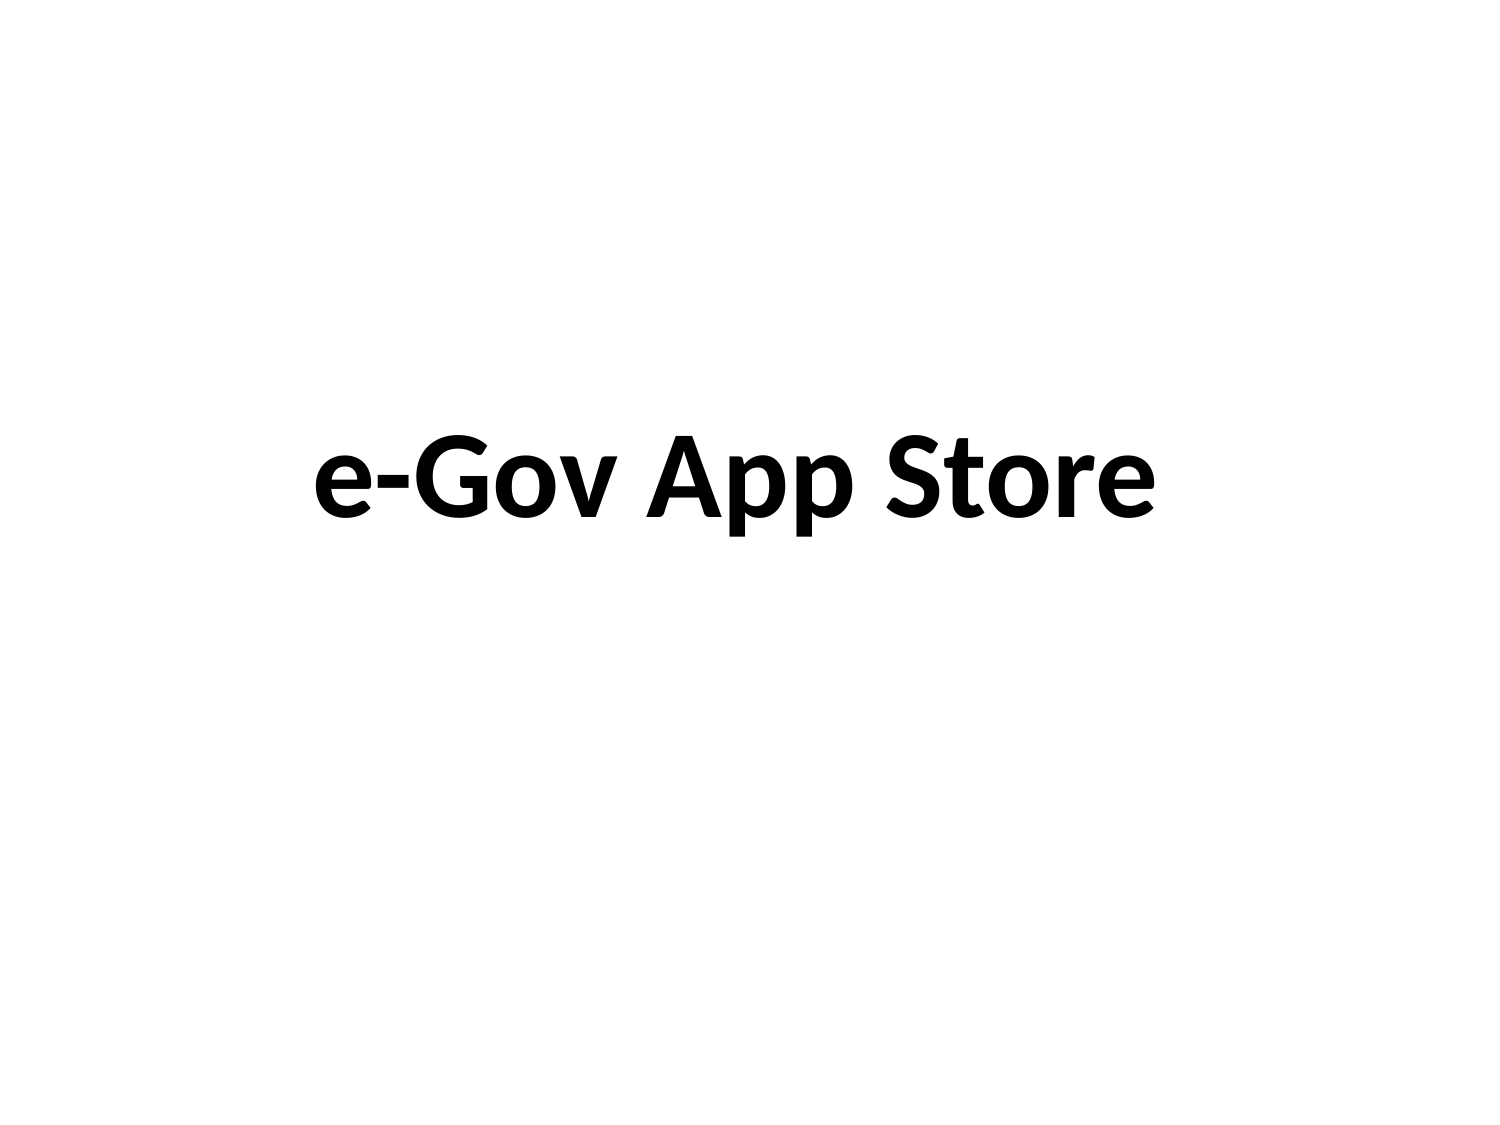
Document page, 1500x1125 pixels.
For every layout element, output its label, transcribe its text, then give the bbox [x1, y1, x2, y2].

list e-Gov App Store [0, 0, 1500, 1125]
